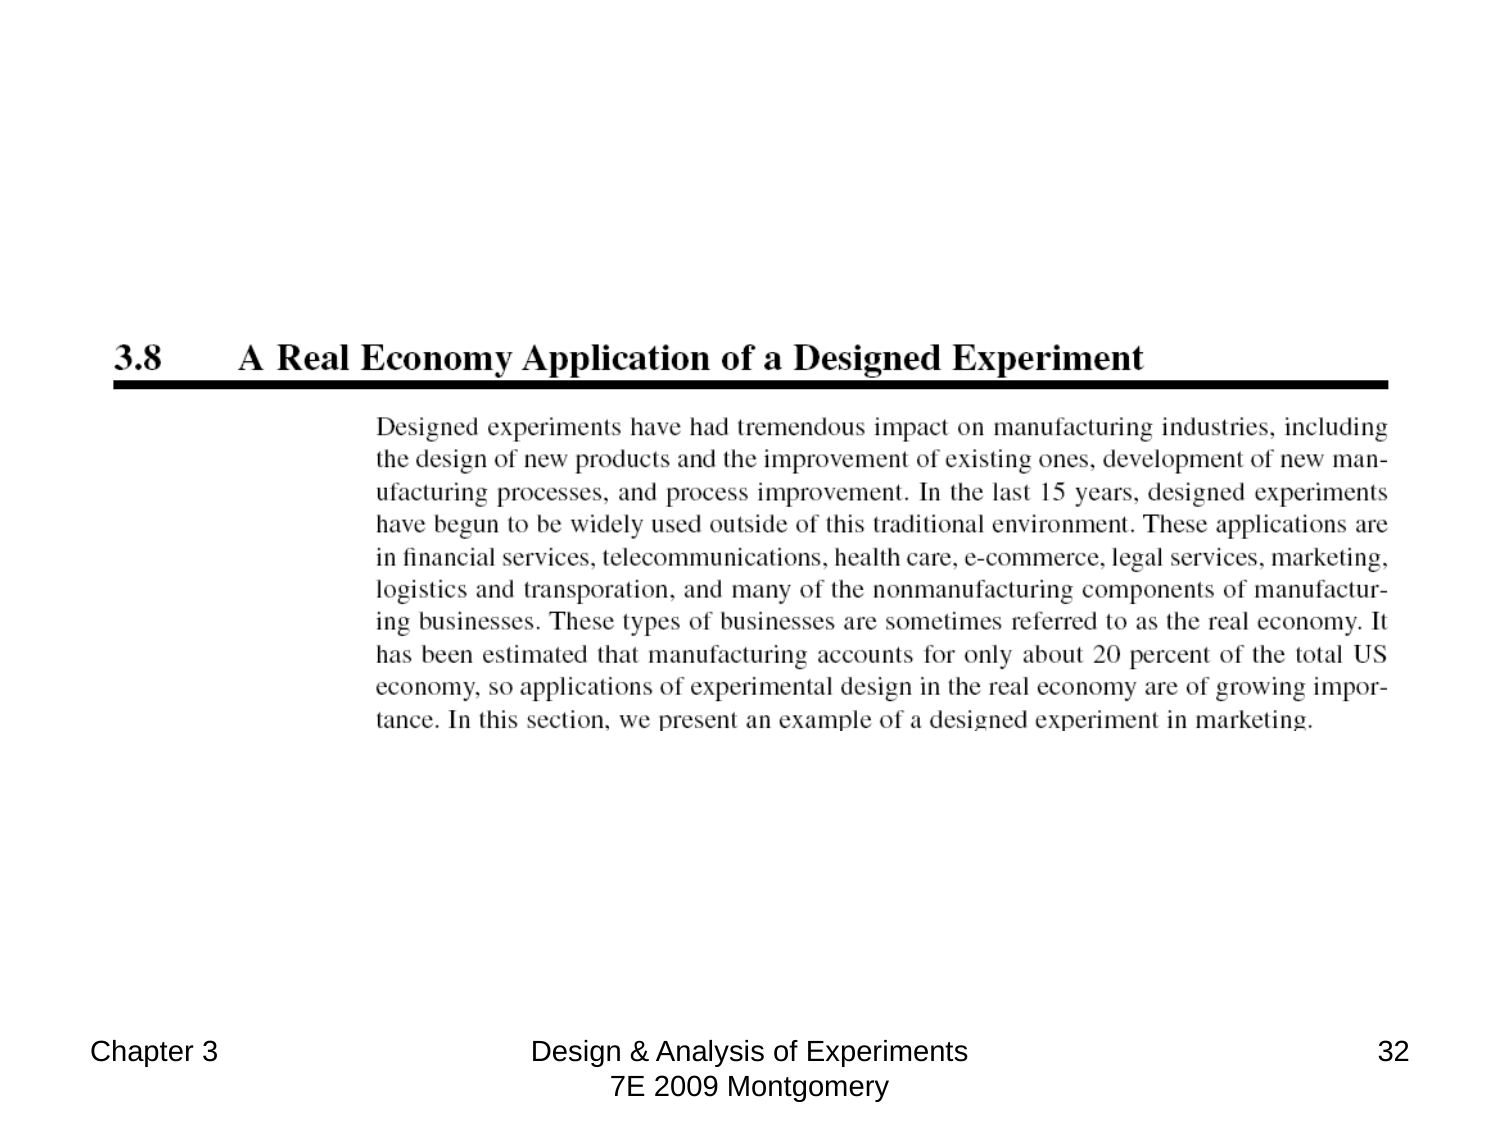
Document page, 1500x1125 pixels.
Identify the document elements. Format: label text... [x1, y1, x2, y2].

footer Design & Analysis of Experiments 7E 2009 Montgomery [512, 1024, 988, 1103]
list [74, 318, 1426, 731]
slide_number 32 [1074, 1024, 1426, 1103]
slide_number Chapter 3 [74, 1024, 426, 1103]
